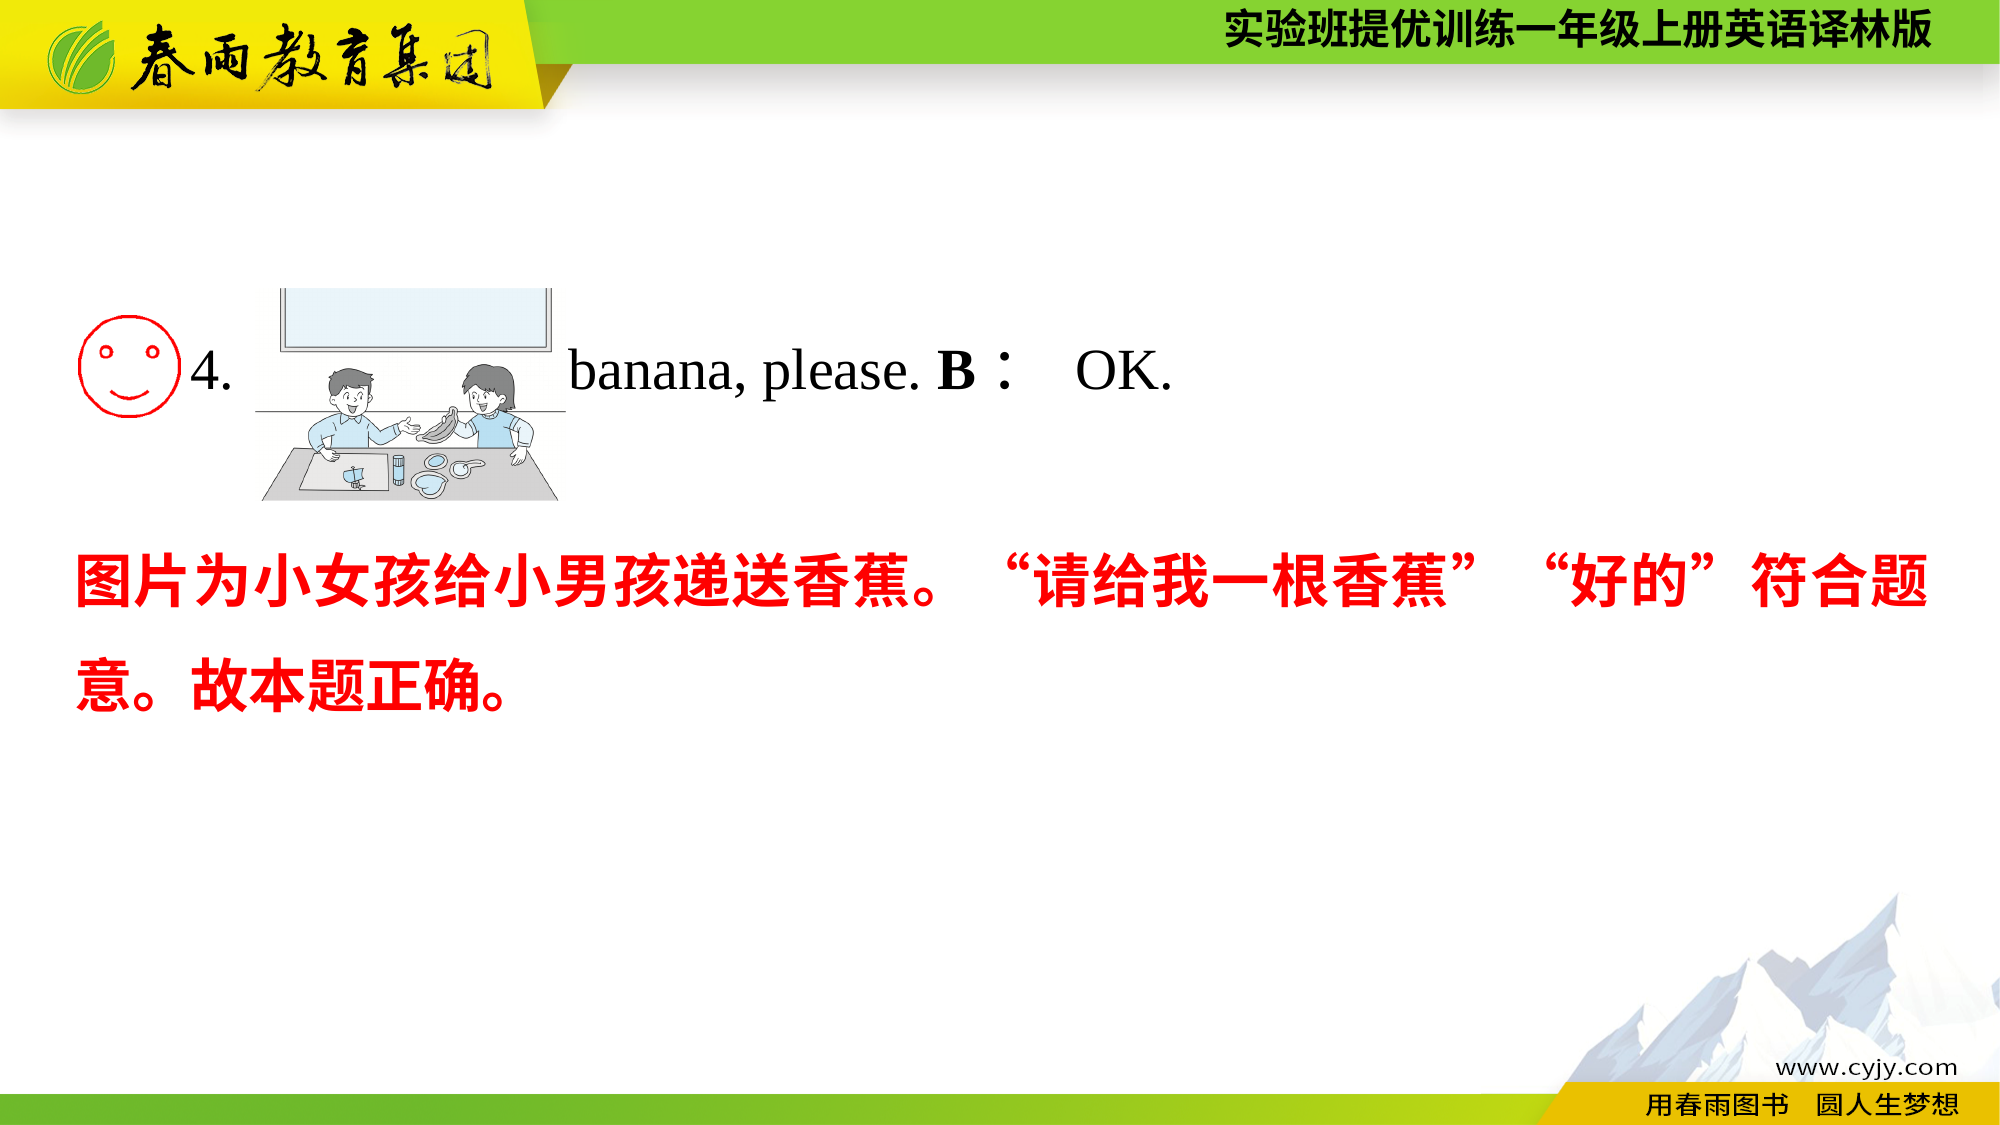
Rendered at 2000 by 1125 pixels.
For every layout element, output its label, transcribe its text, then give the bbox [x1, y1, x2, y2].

text_box 图片为小女孩给小男孩递送香蕉。“请给我一根香蕉”“好的”符合题意。故本题正确。 [59, 502, 1944, 728]
list 4. A： A banana, please. B： OK. [59, 288, 254, 397]
picture [0, 0, 2000, 1125]
list 4. A： A banana, please. B： OK. [567, 288, 1944, 397]
